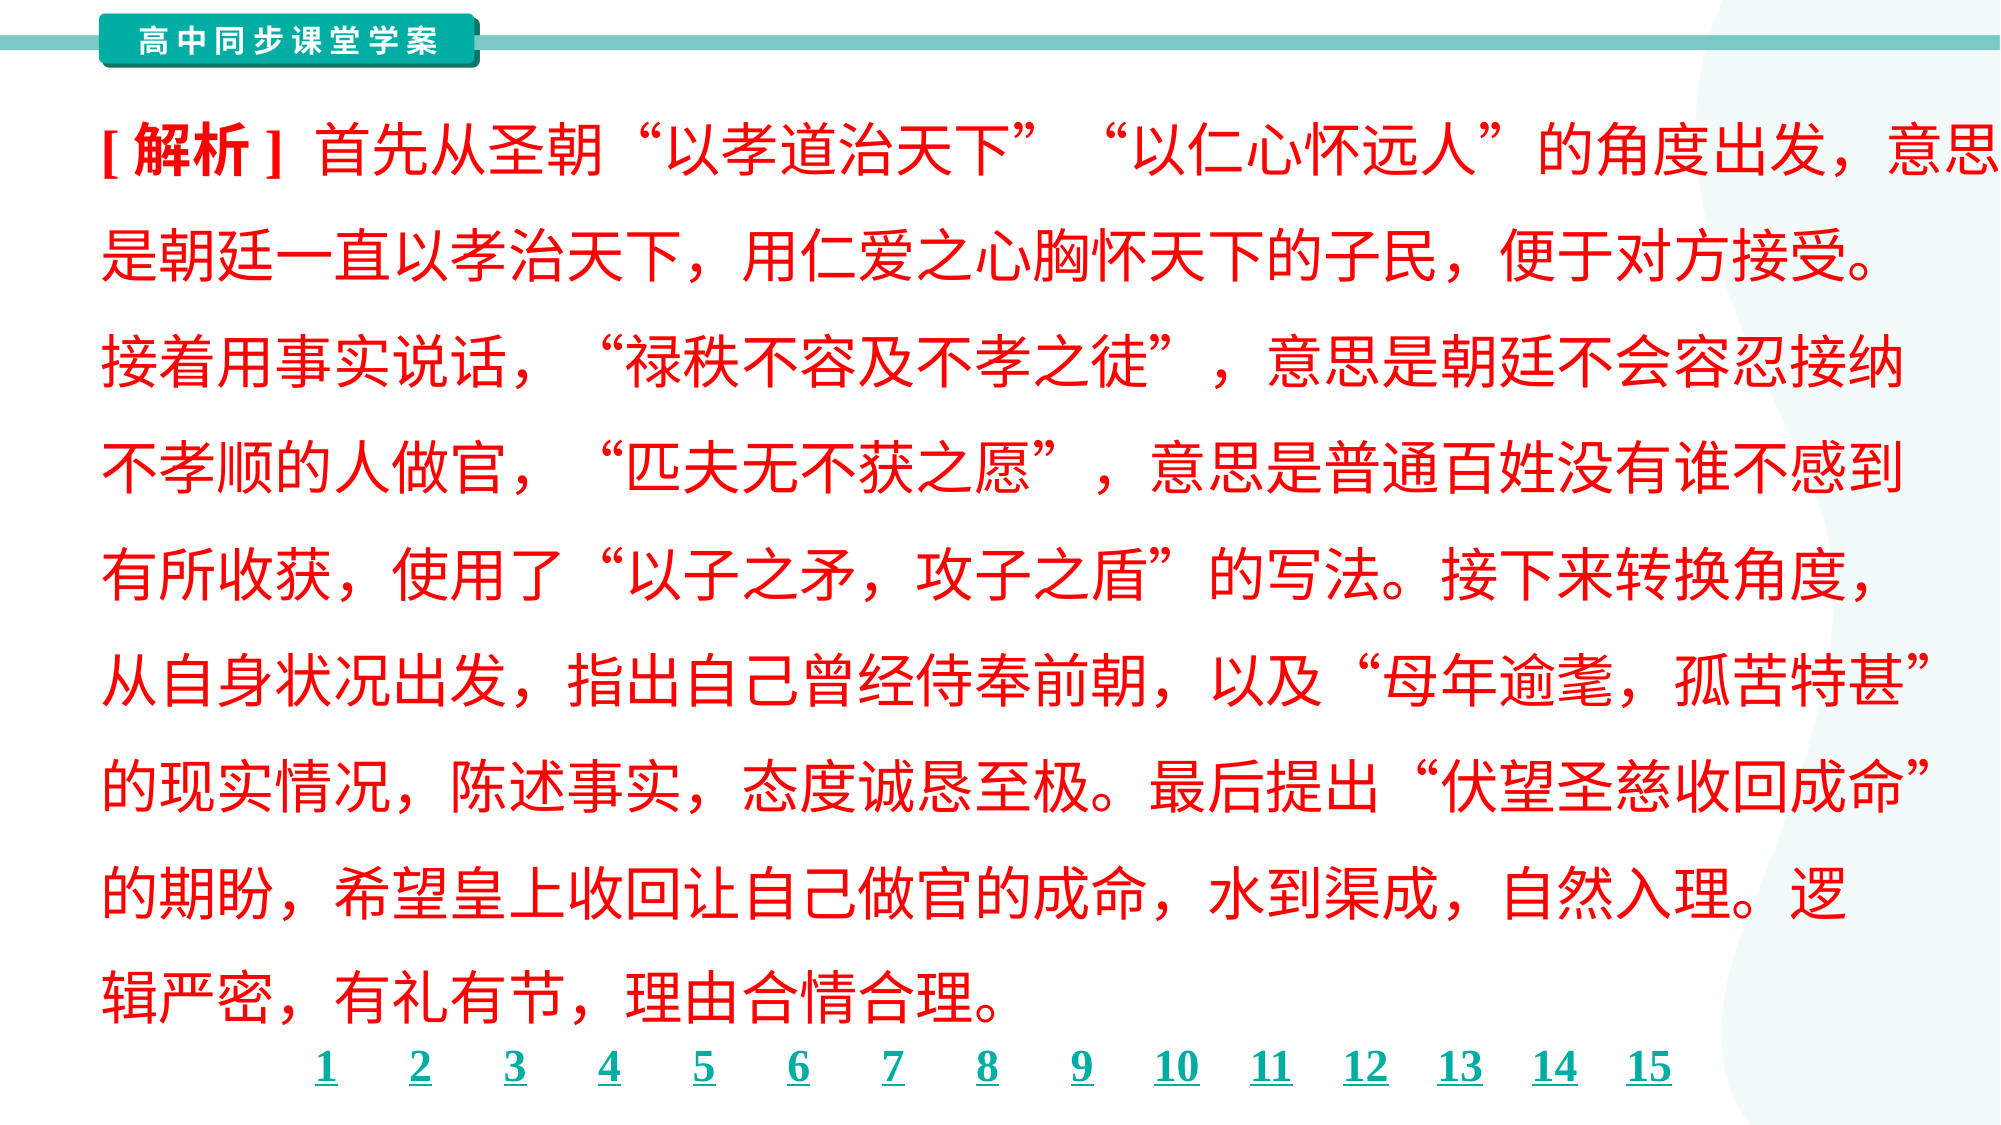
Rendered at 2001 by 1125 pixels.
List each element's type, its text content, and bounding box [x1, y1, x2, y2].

text_box [解析] 首先从圣朝“以孝道治天下”“以仁心怀远人”的角度出发，意思 是朝廷一直以孝治天下，用仁爱之心胸怀天下的子民，便于对方接受。 接着用事实说话，“禄秩不容及不孝之徒”，意思是朝廷不会容忍接纳 不孝顺的人做官，“匹夫无不获之愿”，意思是普通百姓没有谁不感到 有所收获，使用了“以子之矛，攻子之盾”的写法。接下来转换角度， 从自身状况出发，指出自己曾经侍奉前朝，以及“母年逾耄，孤苦特甚” 的现实情况，陈述事实，态度诚恳至极。最后提出“伏望圣慈收回成命” 的期盼，希望皇上收回让自己做官的成命，水到渠成，自然入理。逻 辑严密，有礼有节，理由合情合理。 [100, 76, 1899, 1020]
picture [0, 0, 2000, 1125]
